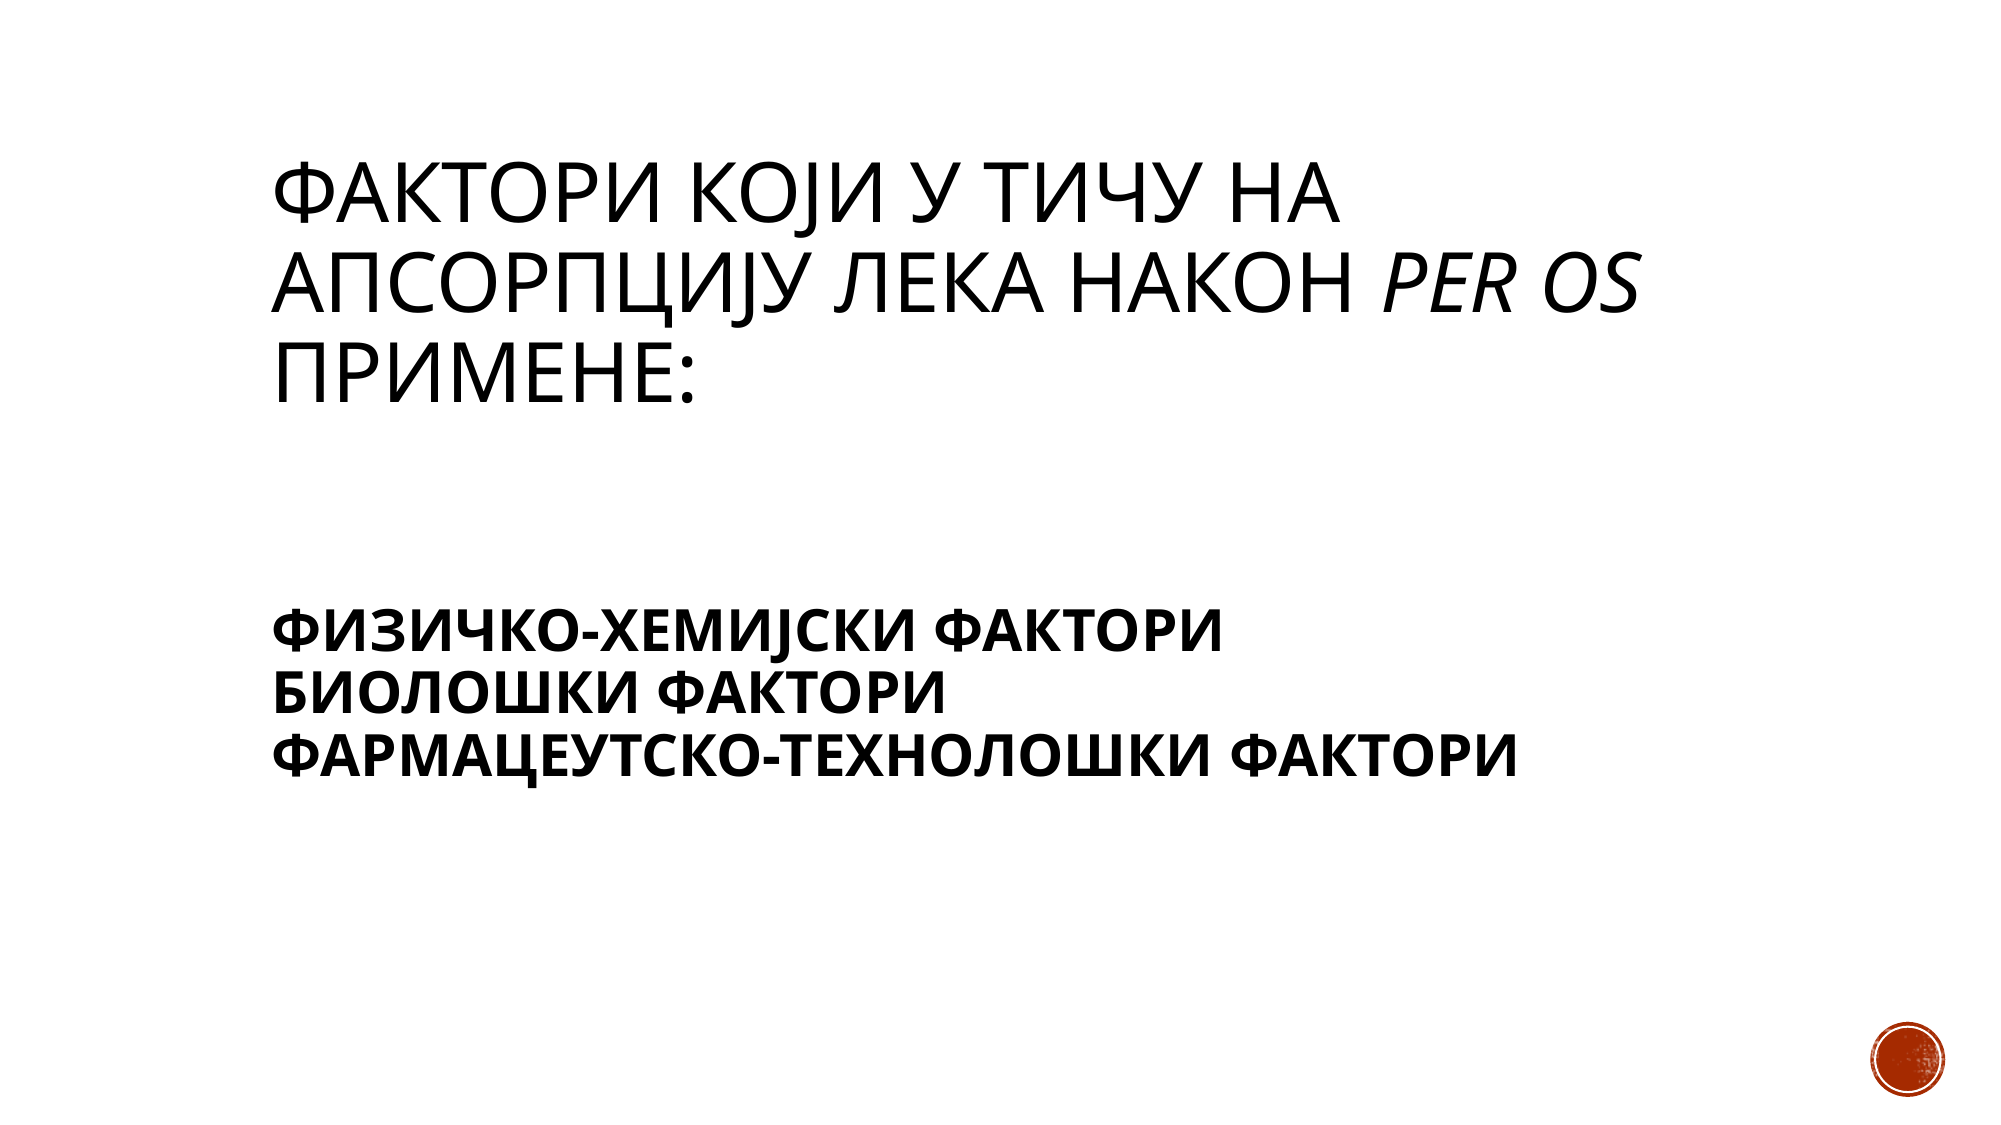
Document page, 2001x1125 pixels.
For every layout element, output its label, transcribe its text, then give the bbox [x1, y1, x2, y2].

title Фактори који у тичу на апсорпцију лека након per os примене: Физичко-хемијски фактори Биолошки фактори Фармацеутско-технолошки фактори [256, 457, 1907, 722]
